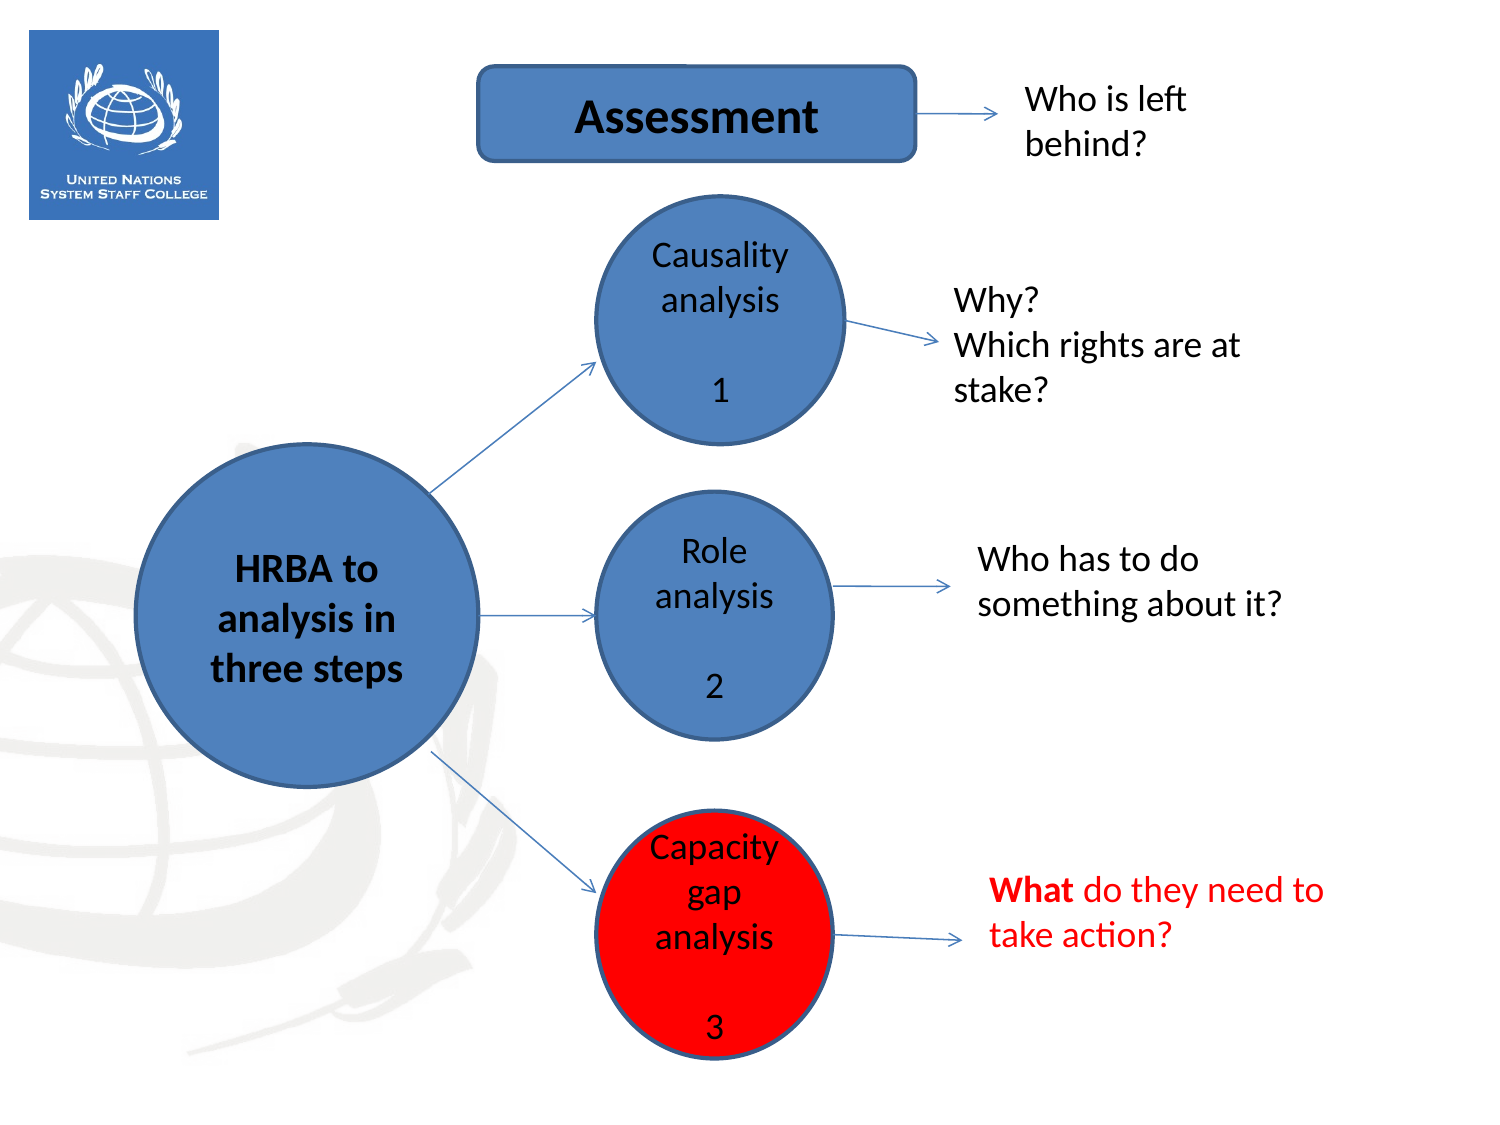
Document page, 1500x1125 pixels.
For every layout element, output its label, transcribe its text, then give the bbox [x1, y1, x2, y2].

text_box What do they need to take action? [974, 857, 1353, 963]
text_box Role analysis 2 [594, 489, 835, 742]
text_box Causality analysis 1 [594, 194, 847, 447]
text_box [844, 320, 940, 344]
text_box Who has to do something about it? [962, 527, 1306, 632]
text_box HRBA to analysis in three steps [133, 442, 481, 790]
text_box Who is left behind? [1009, 66, 1317, 172]
text_box Assessment [476, 64, 918, 164]
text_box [430, 751, 597, 894]
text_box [445, 343, 579, 513]
picture [29, 30, 219, 220]
text_box Why? Which rights are at stake? [938, 267, 1306, 417]
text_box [832, 934, 963, 941]
text_box Capacity gap analysis 3 [596, 810, 833, 1059]
